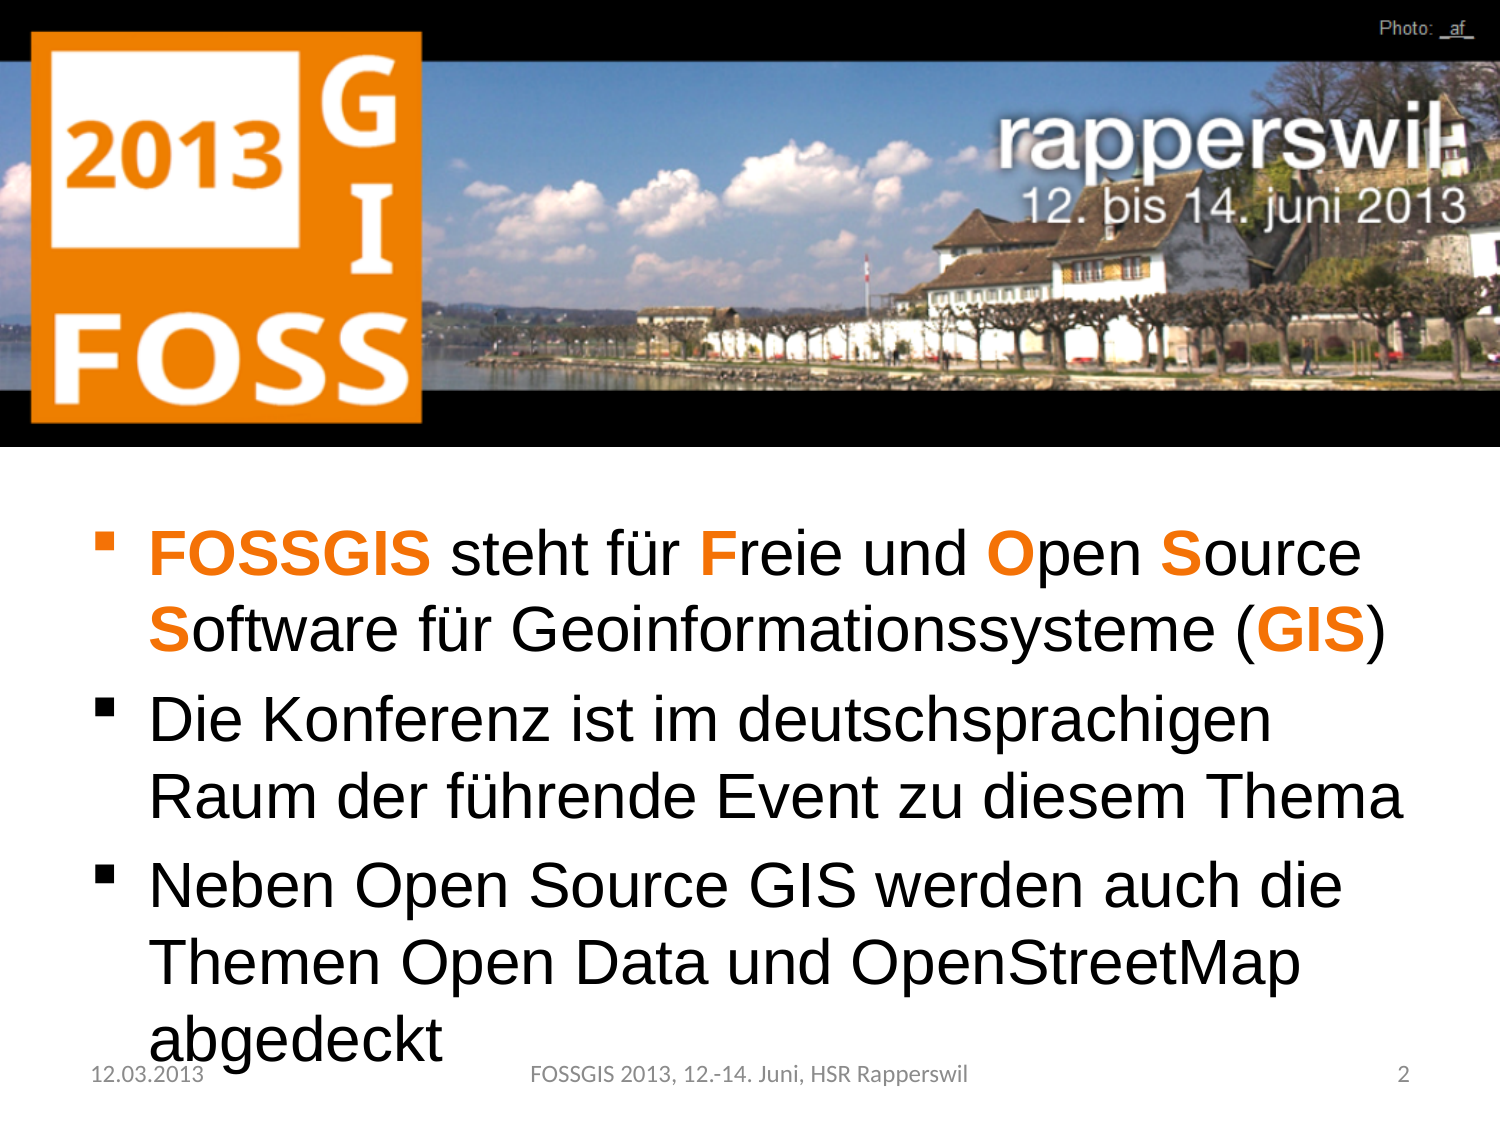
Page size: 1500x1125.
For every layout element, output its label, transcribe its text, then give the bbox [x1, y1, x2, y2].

footer FOSSGIS 2013, 12.-14. Juni, HSR Rapperswil [512, 1042, 988, 1103]
picture [0, 0, 1500, 448]
list FOSSGIS steht für Freie und Open Source Software für Geoinformationssysteme (GIS) Die Konferenz ist im deutschsprachigen Raum der führende Event zu diesem Thema Neben Open Source GIS werden auch die Themen Open Data und OpenStreetMap abgedeckt [75, 503, 1425, 1094]
slide_number 2 [1074, 1042, 1425, 1103]
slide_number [75, 1042, 425, 1103]
